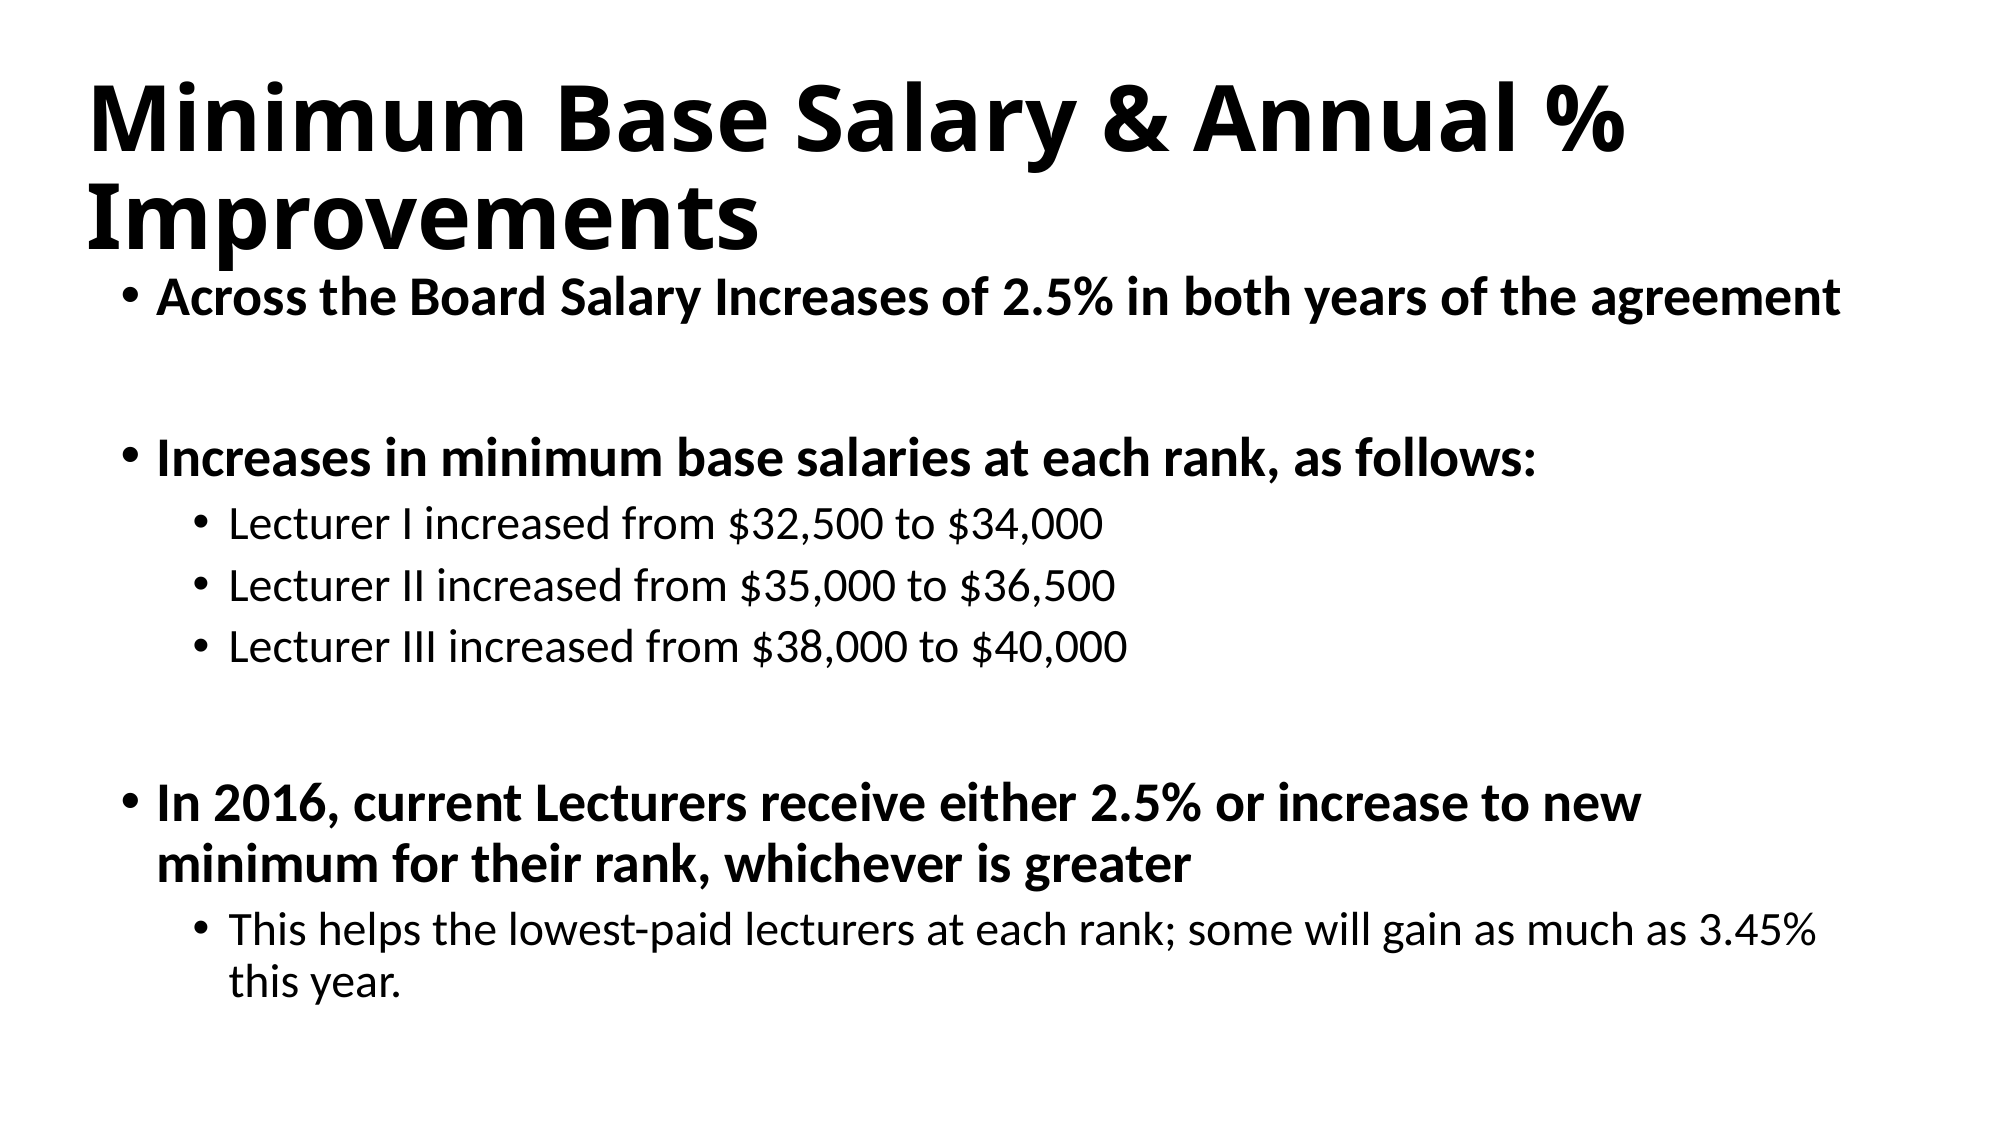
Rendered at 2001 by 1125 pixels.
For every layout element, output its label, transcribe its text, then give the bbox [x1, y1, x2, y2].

list Across the Board Salary Increases of 2.5% in both years of the agreement Increases in minimum base salaries at each rank, as follows: Lecturer I increased from $32,500 to $34,000 Lecturer II increased from $35,000 to $36,500 Lecturer III increased from $38,000 to $40,000 In 2016, current Lecturers receive either 2.5% or increase to new minimum for their rank, whichever is greater This helps the lowest-paid lecturers at each rank; some will gain as much as 3.45% this year. [105, 259, 1881, 1065]
title Minimum Base Salary & Annual % Improvements [71, 62, 1906, 280]
